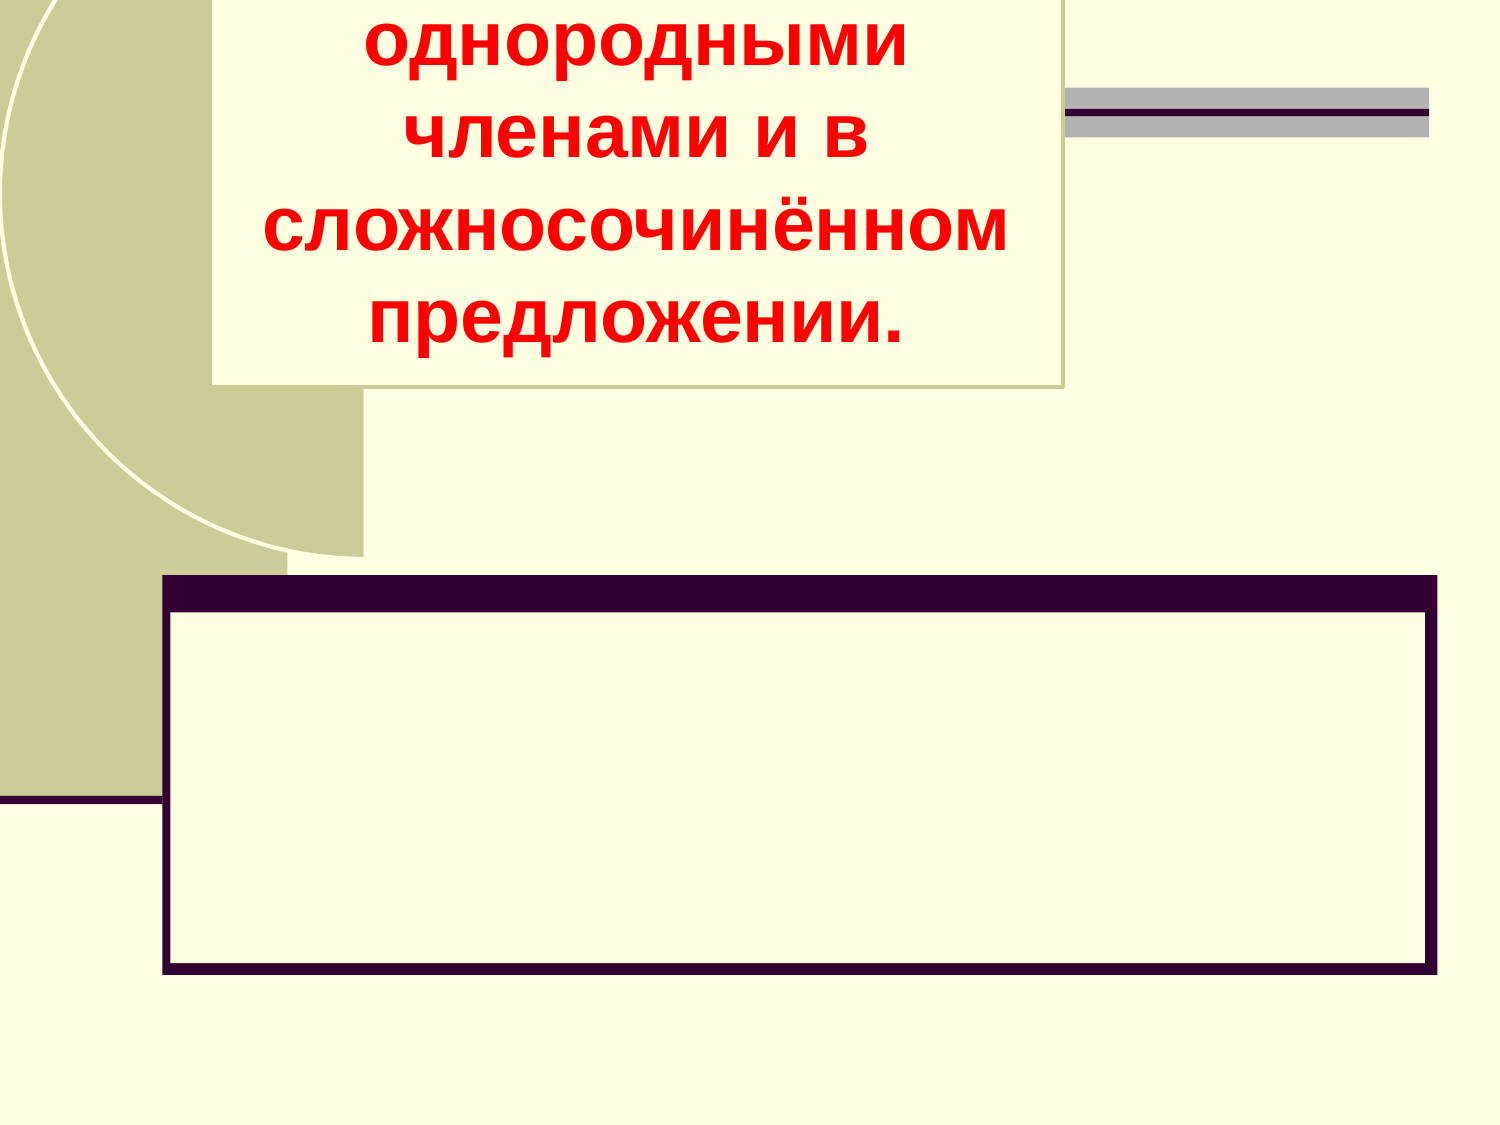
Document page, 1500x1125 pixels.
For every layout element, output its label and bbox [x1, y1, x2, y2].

text_box [245, 362, 1466, 751]
